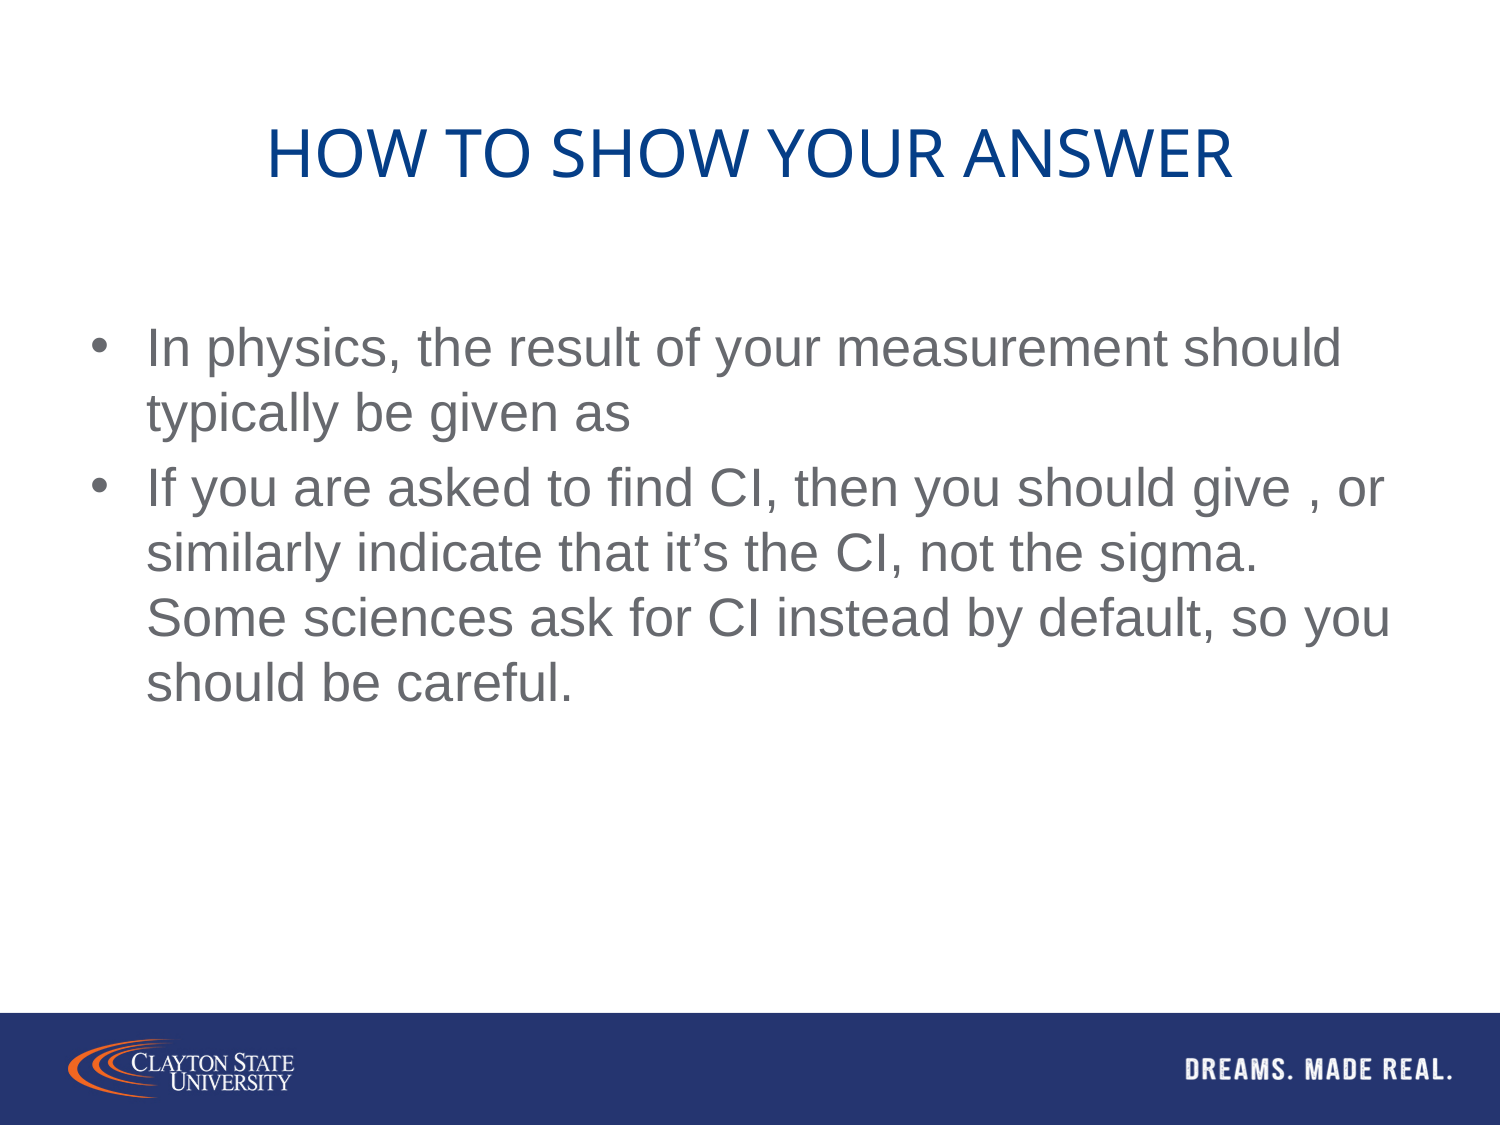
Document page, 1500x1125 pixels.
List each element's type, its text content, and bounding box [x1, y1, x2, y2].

picture [0, 0, 1500, 1125]
title How to show your answer [75, 38, 1425, 263]
